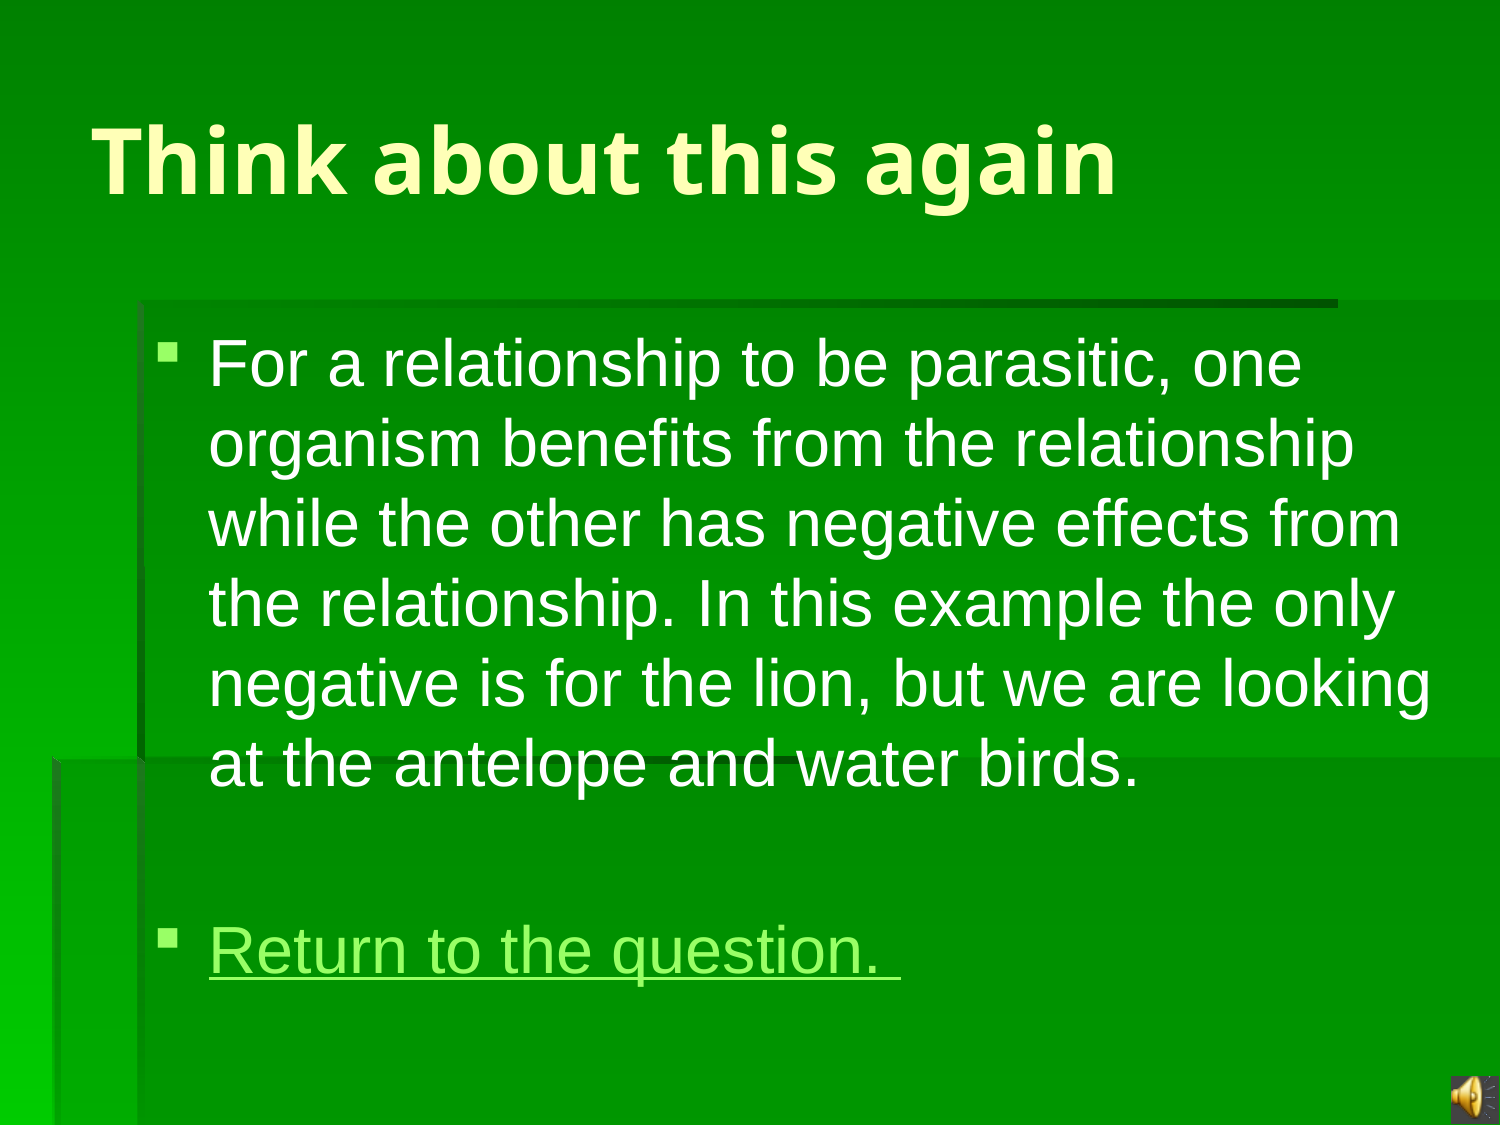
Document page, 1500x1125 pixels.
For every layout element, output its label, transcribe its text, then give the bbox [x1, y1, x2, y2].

picture [1449, 1074, 1500, 1125]
title Think about this again [74, 39, 1451, 276]
list For a relationship to be parasitic, one organism benefits from the relationship while the other has negative effects from the relationship. In this example the only negative is for the lion, but we are looking at the antelope and water birds. Return to the question. [137, 312, 1452, 1001]
